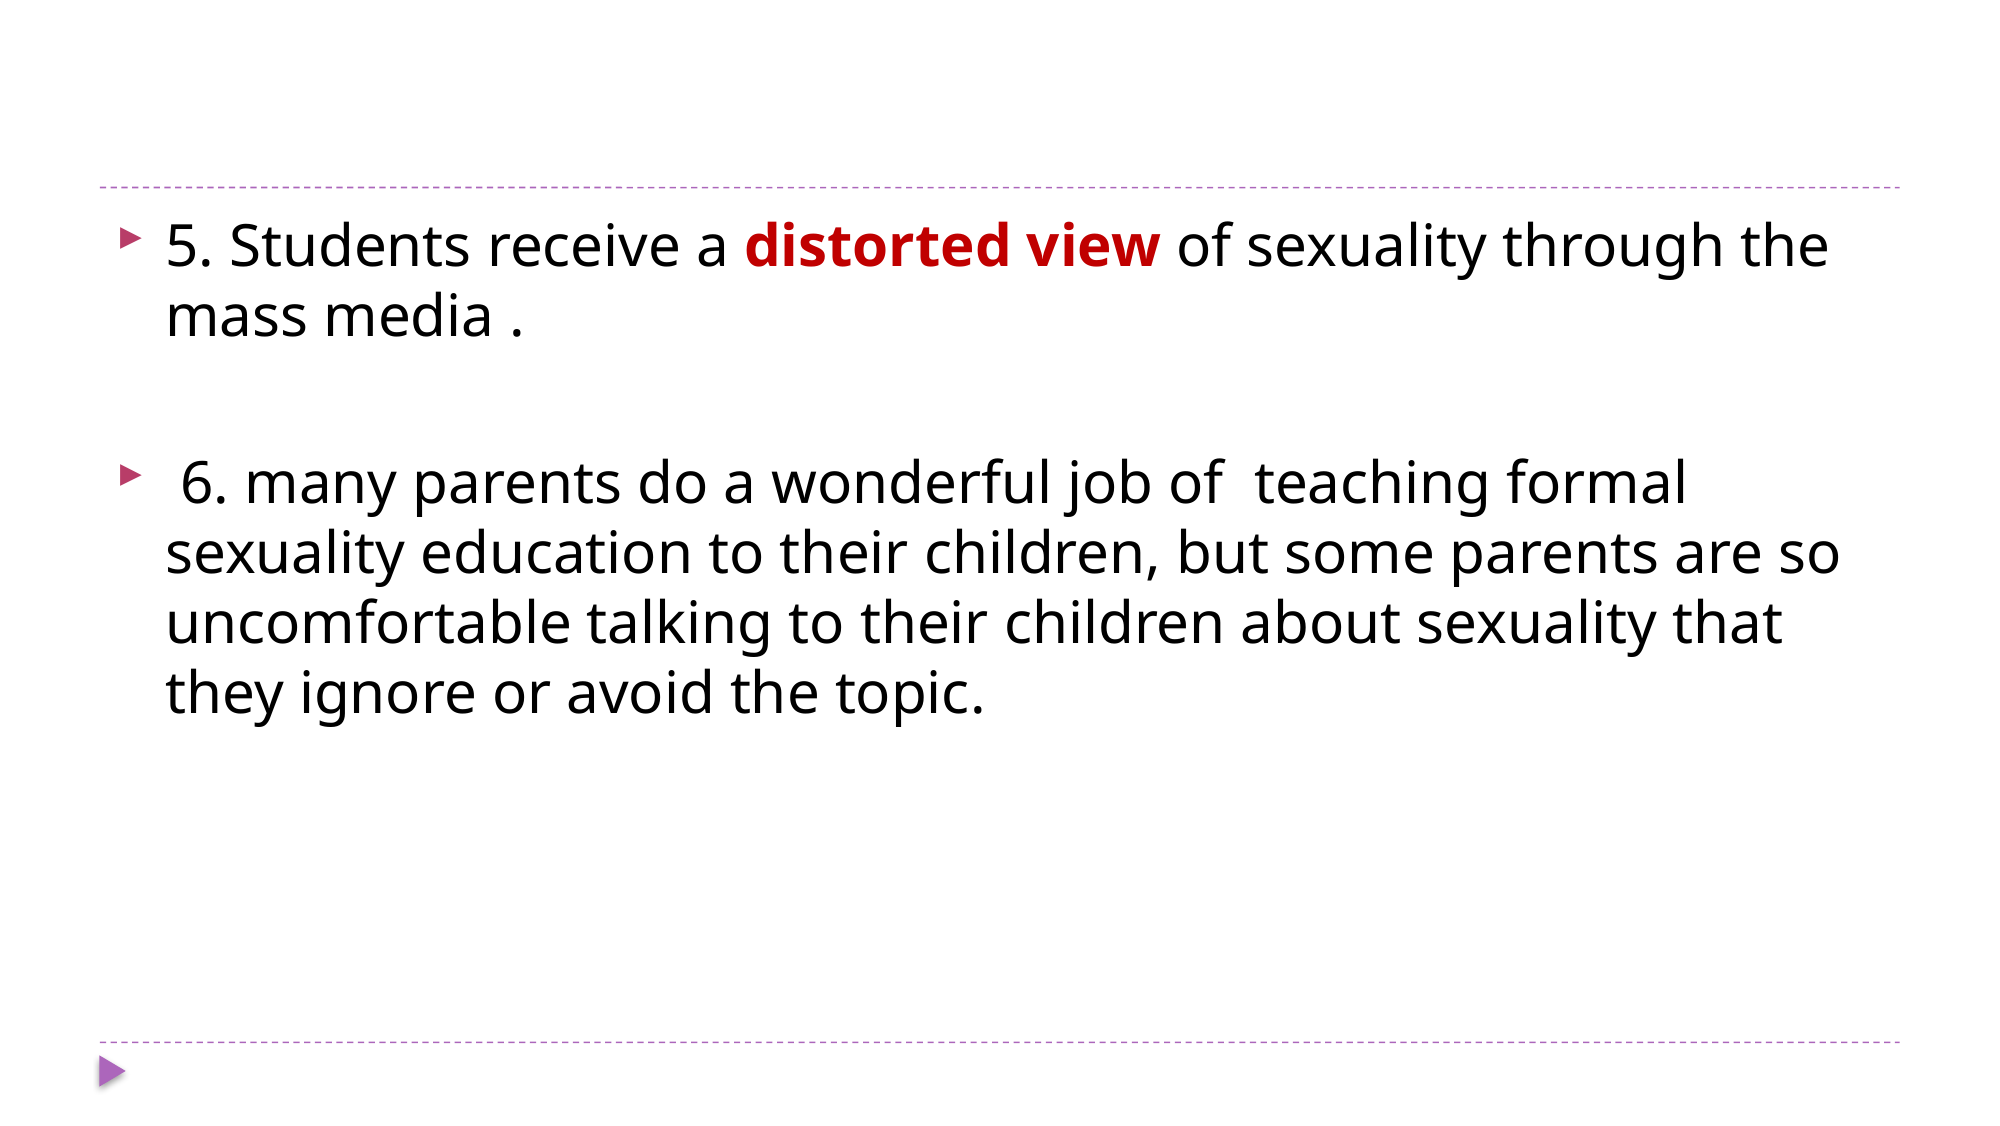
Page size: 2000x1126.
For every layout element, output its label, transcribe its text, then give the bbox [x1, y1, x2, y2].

list 5. Students receive a distorted view of sexuality through the mass media . 6. many parents do a wonderful job of teaching formal sexuality education to their children, but some parents are so uncomfortable talking to their children about sexuality that they ignore or avoid the topic. [99, 200, 1900, 1011]
